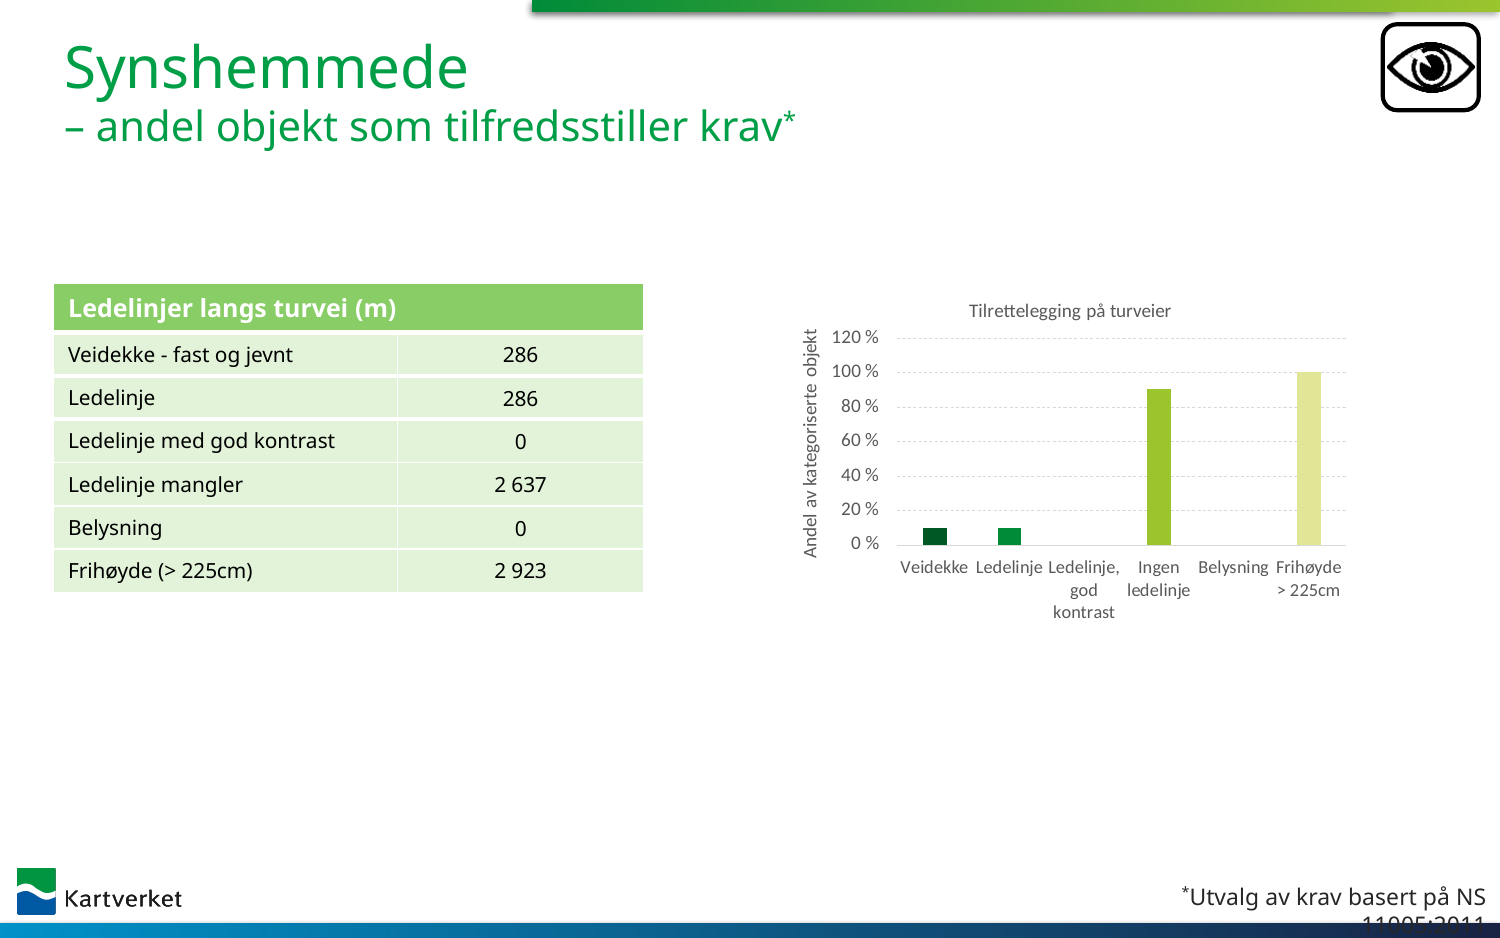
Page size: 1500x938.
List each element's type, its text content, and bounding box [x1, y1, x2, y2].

table_cell Belysning [54, 507, 397, 548]
table_cell Ledelinje mangler [54, 463, 397, 505]
table_cell Frihøyde (> 225cm) [54, 550, 397, 592]
table_cell Ledelinje [54, 378, 397, 417]
text_box *Utvalg av krav basert på NS 11005:2011 [1068, 873, 1500, 938]
table_cell 2 637 [398, 463, 643, 505]
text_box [1382, 24, 1480, 111]
table_header Ledelinjer langs turvei (m) [54, 284, 643, 330]
table_cell Ledelinje med god kontrast [54, 421, 397, 462]
table_cell 0 [398, 421, 643, 462]
text_box Synshemmede – andel objekt som tilfredsstiller krav* [49, 24, 1431, 158]
table_cell Veidekke - fast og jevnt [54, 335, 397, 374]
table_cell 286 [398, 378, 643, 417]
table_cell 0 [398, 507, 643, 548]
table_cell 286 [398, 335, 643, 374]
table_cell 2 923 [398, 550, 643, 592]
picture [791, 291, 1349, 630]
